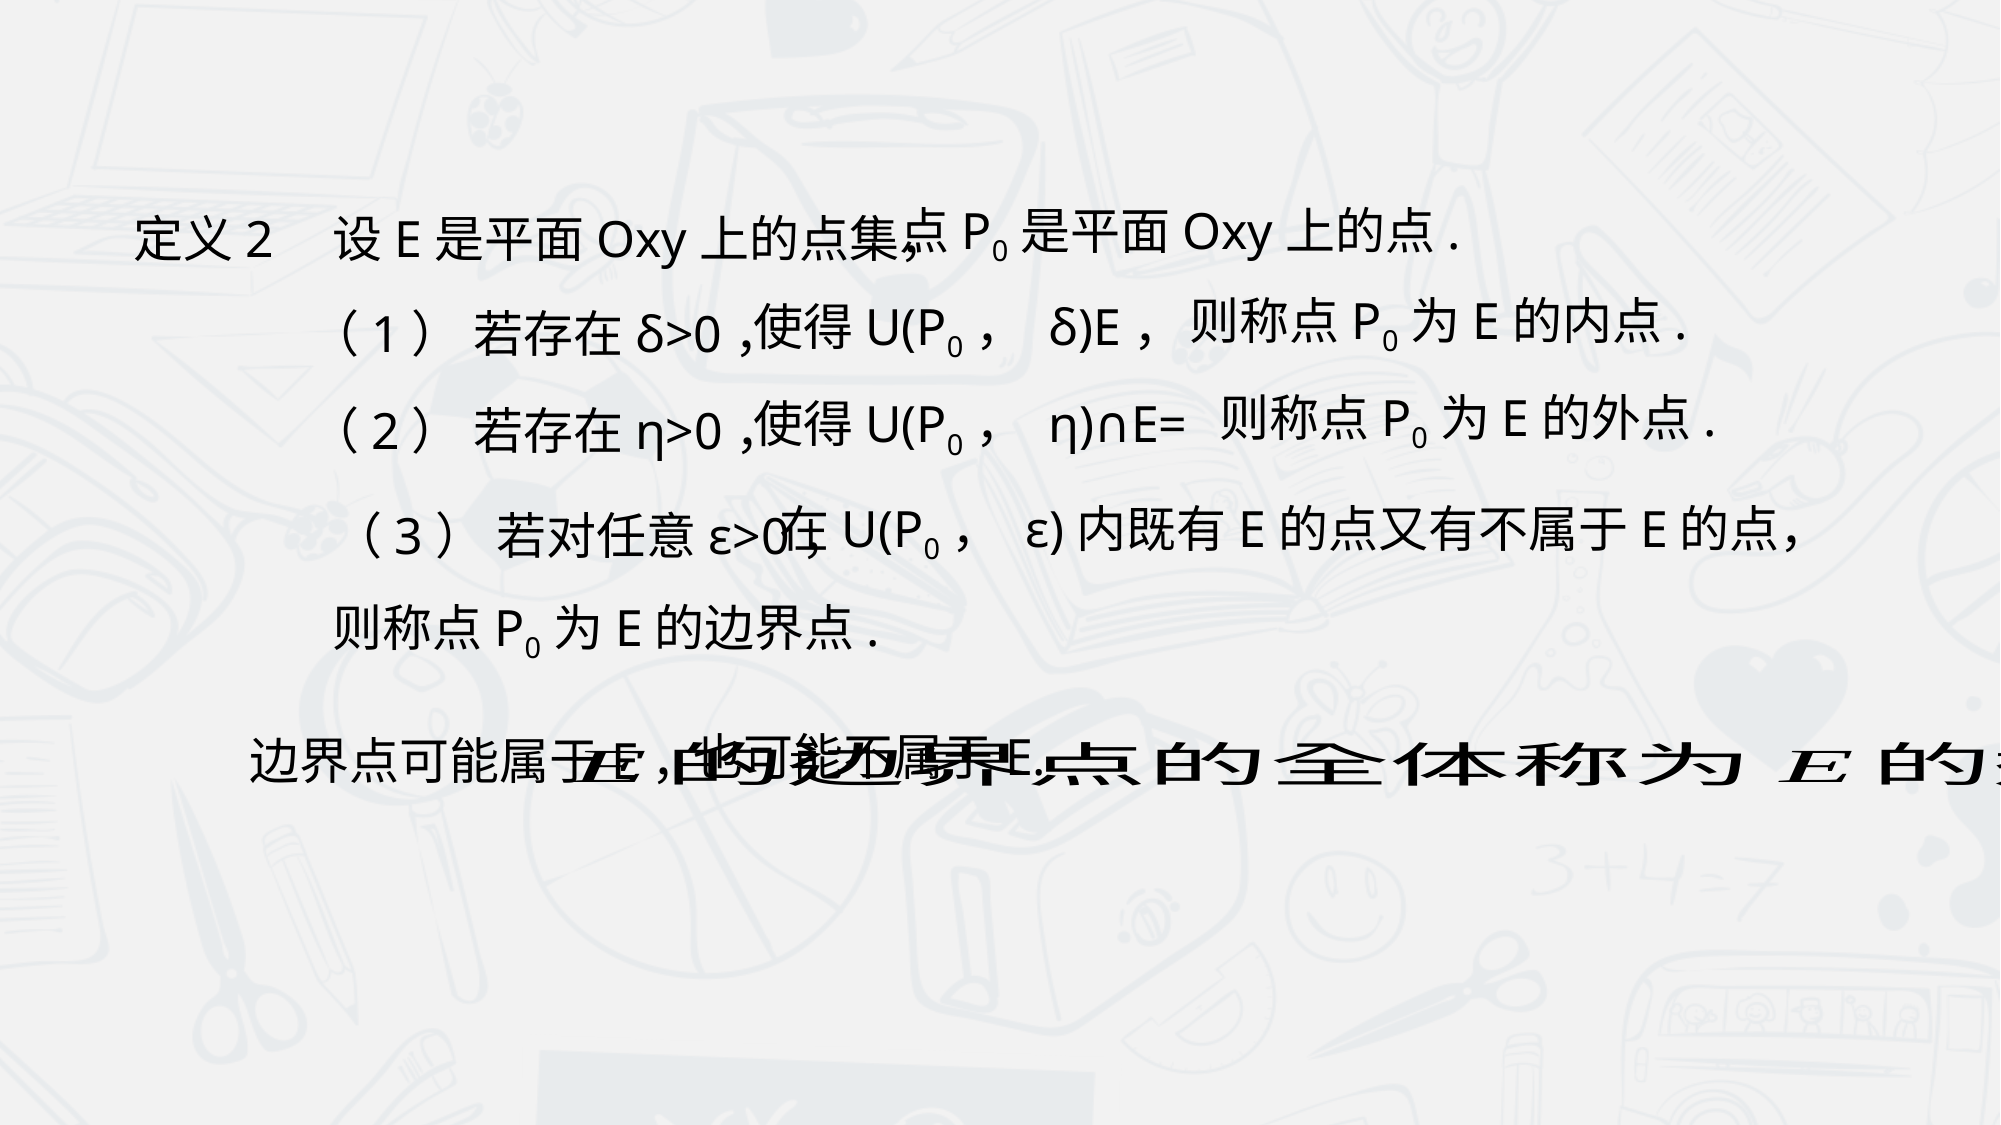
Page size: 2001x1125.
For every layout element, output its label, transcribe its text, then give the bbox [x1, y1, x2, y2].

text_box 则称点P0为E的内点. [1131, 312, 2000, 365]
text_box （1） 若存在δ>0， [250, 317, 1846, 370]
text_box （3） 若对任意ε>0， [250, 519, 1966, 572]
text_box 点P0是平面Oxy上的点. [841, 222, 2000, 275]
text_box 则称点P0为E的边界点. [273, 619, 1989, 672]
text_box 设E是平面Oxy上的点集， [250, 222, 1846, 276]
text_box 在U(P0， ε)内既有E的点又有不属于E的点， [721, 520, 2000, 573]
text_box （2） 若存在η>0， [250, 414, 1846, 468]
text_box 定义2 [75, 221, 1670, 275]
text_box 也可能不属于E. [634, 740, 2000, 793]
text_box 边界点可能属于E， [190, 744, 1906, 797]
text_box 则称点P0为E的外点. [1160, 409, 2000, 462]
